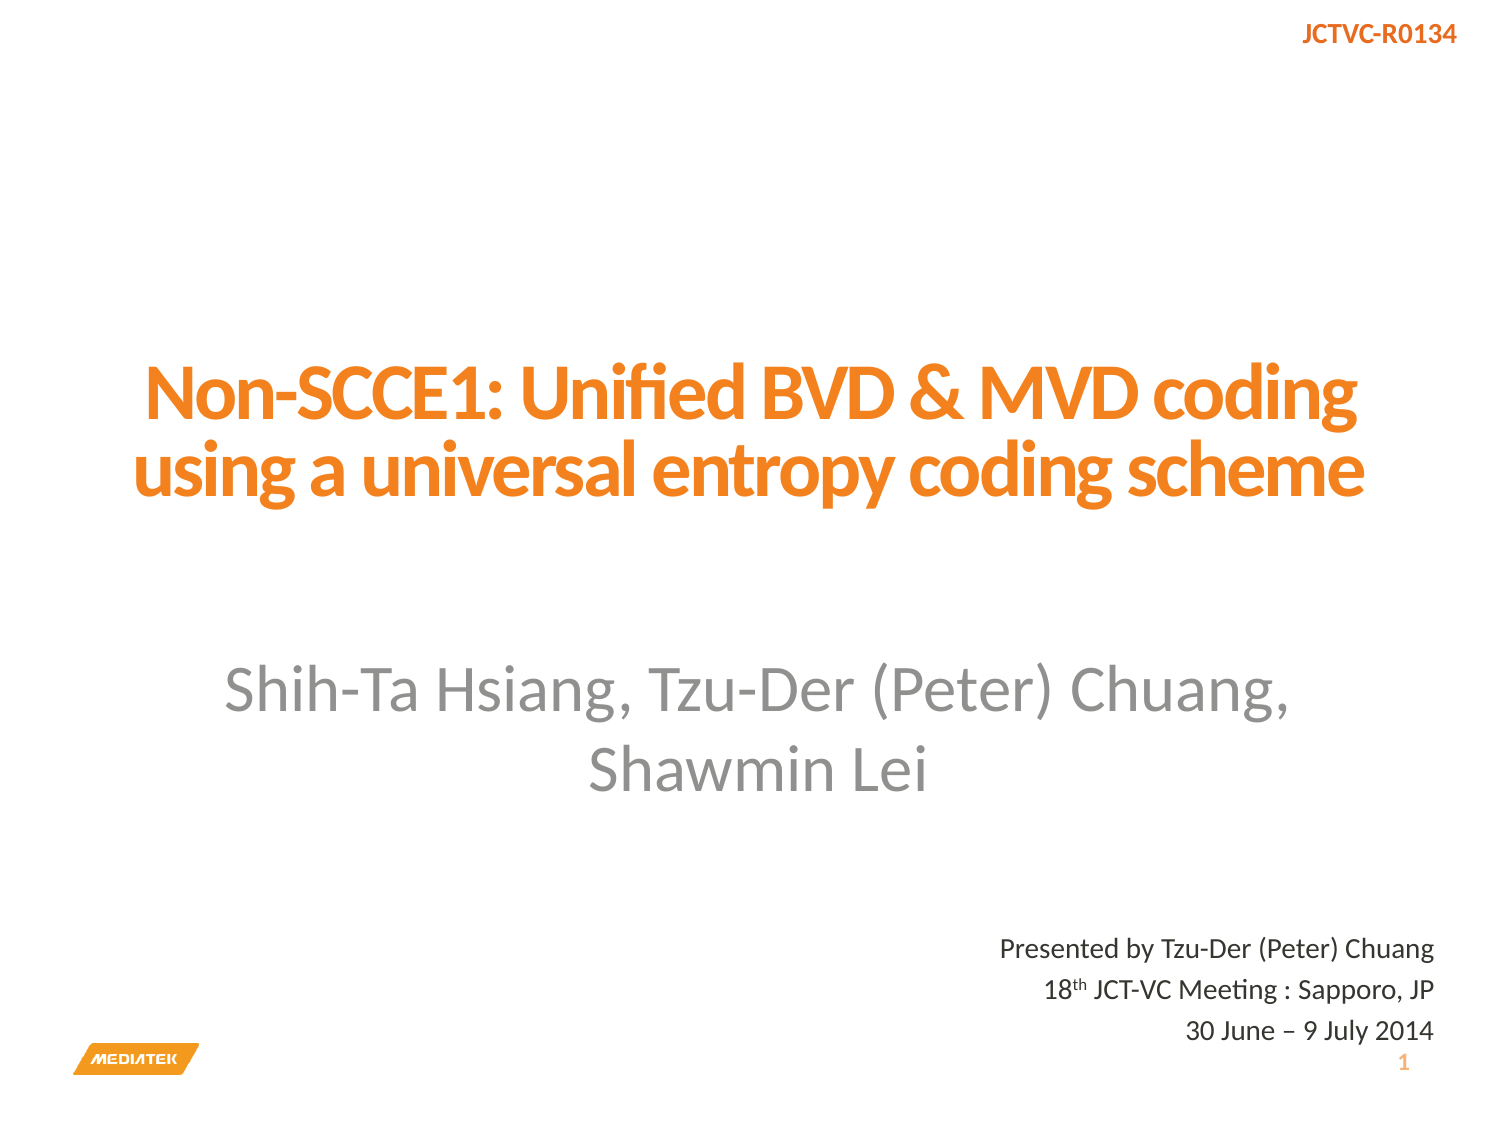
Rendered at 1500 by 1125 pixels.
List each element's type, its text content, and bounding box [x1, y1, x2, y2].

subtitle Shih-Ta Hsiang, Tzu-Der (Peter) Chuang, Shawmin Lei [194, 637, 1323, 925]
slide_number 1 [1251, 1029, 1425, 1090]
title Non-SCCE1: Unified BVD & MVD coding using a universal entropy coding scheme [112, 349, 1388, 591]
picture [73, 1043, 199, 1075]
text_box Presented by Tzu-Der (Peter) Chuang 18th JCT-VC Meeting : Sapporo, JP 30 June – 9 July 2014 [868, 922, 1450, 1054]
